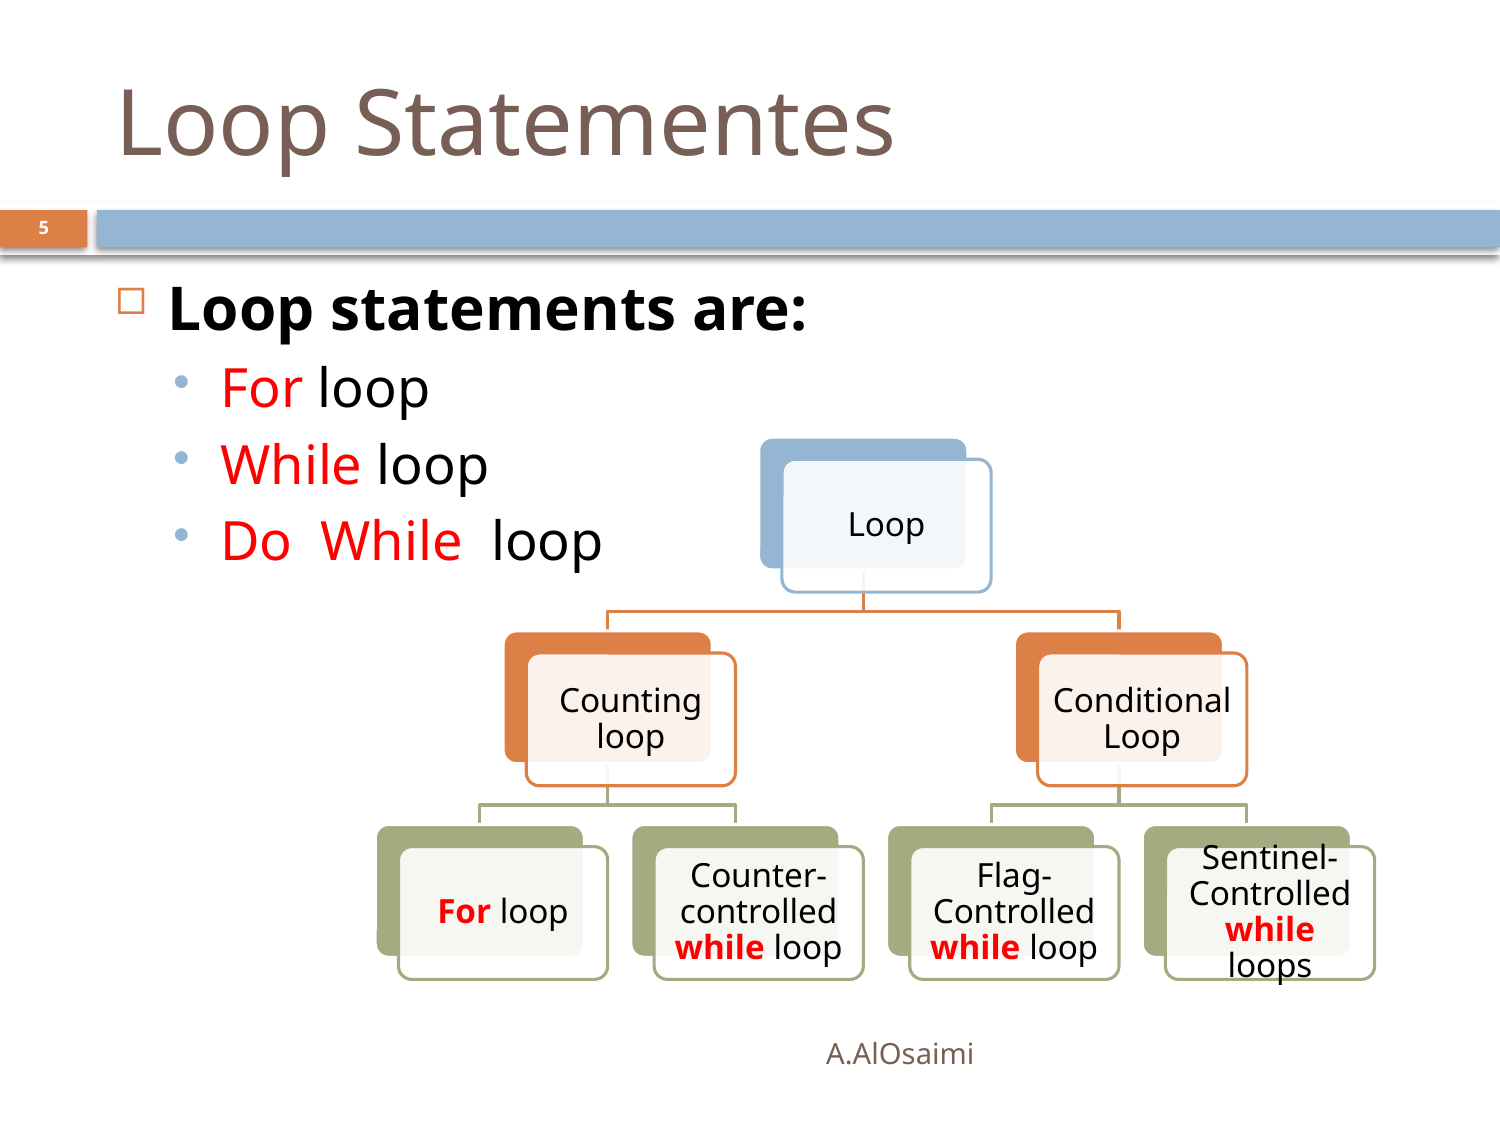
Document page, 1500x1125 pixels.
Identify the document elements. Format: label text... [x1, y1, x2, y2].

title Loop Statementes [100, 37, 1438, 200]
footer A.AlOsaimi [99, 1024, 990, 1085]
slide_number 5 [0, 208, 88, 249]
list Loop statements are: For loop While loop Do While loop [100, 262, 1438, 1000]
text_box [374, 374, 1376, 1042]
